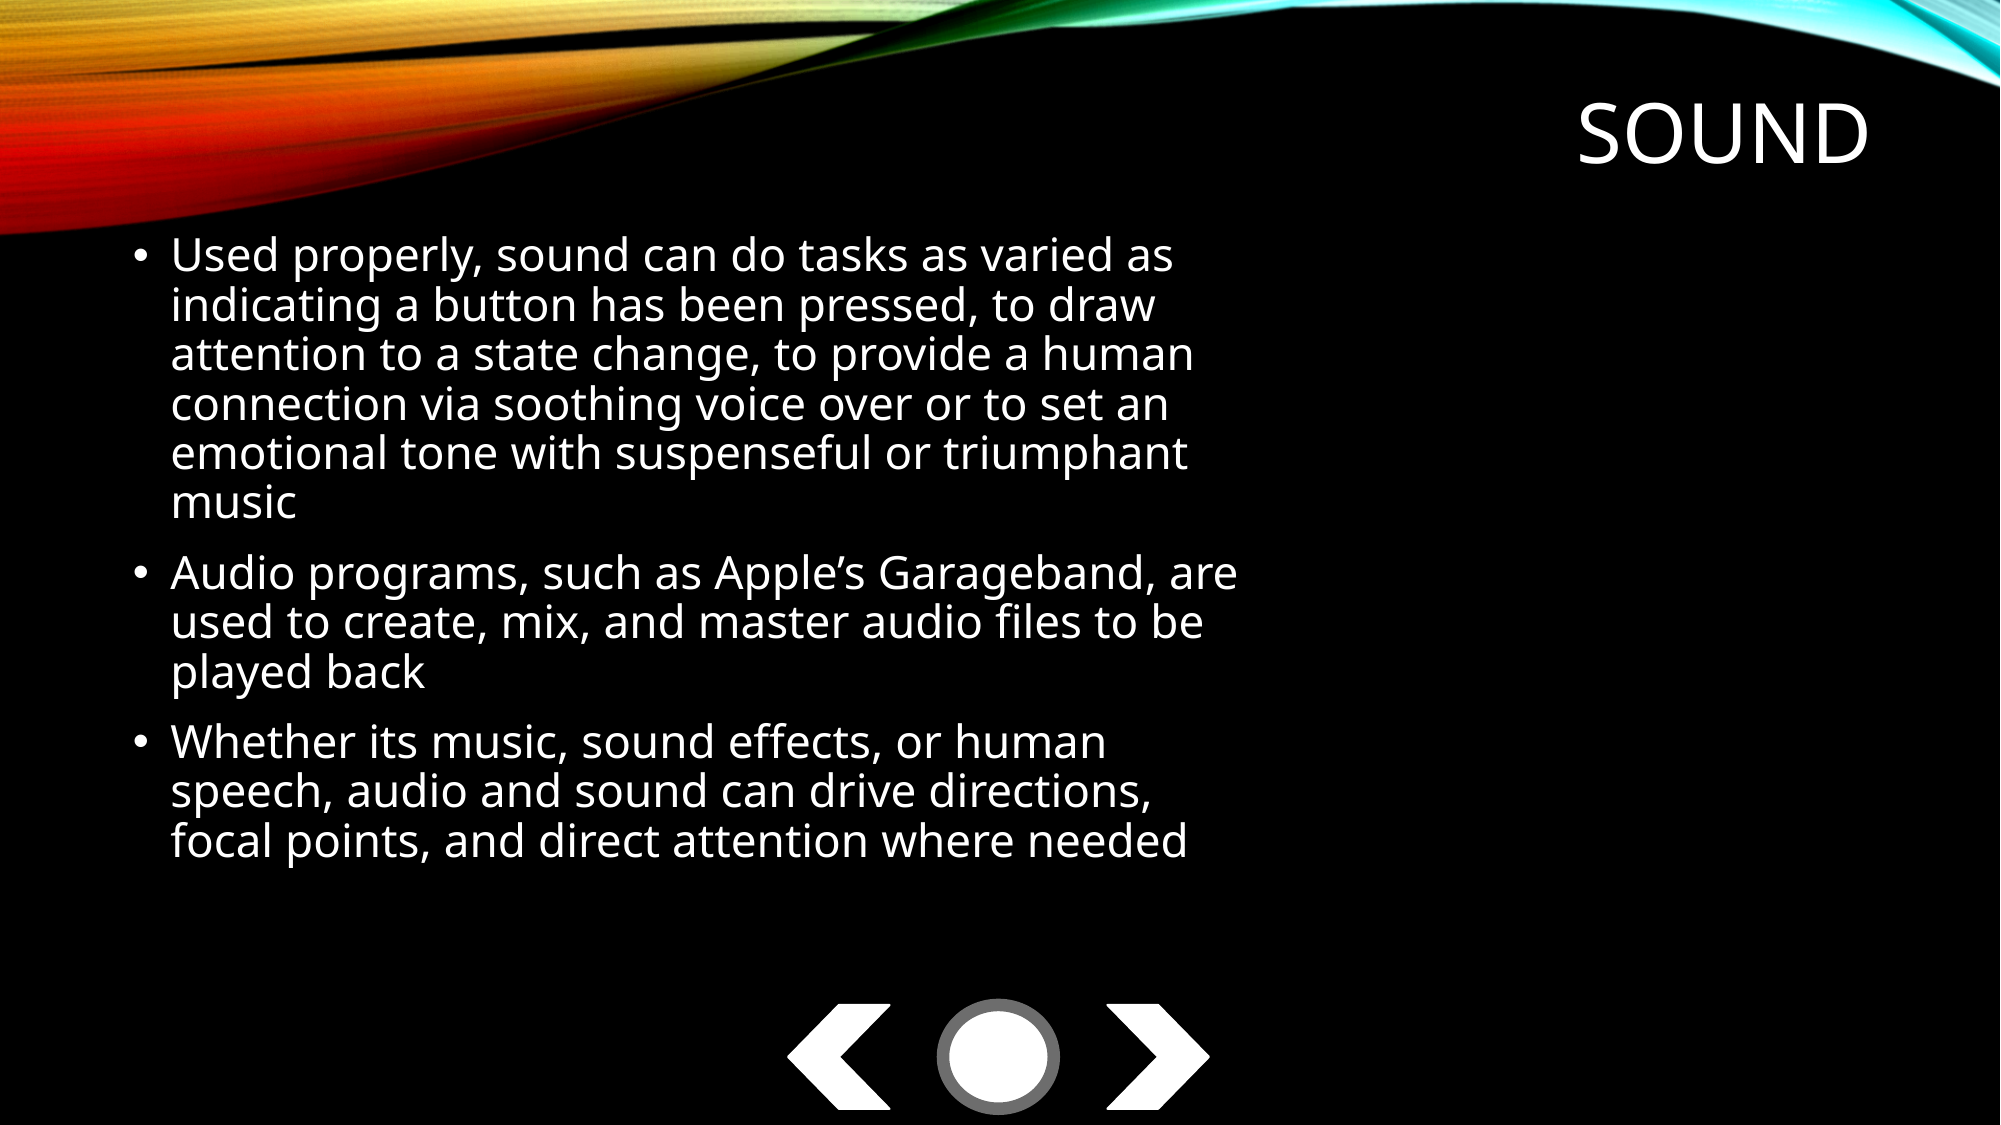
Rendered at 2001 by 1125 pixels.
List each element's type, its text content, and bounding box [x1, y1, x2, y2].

text_box [1106, 1003, 1210, 1110]
text_box [941, 1003, 1055, 1110]
text_box [787, 1003, 891, 1110]
title Sound [474, 30, 1888, 243]
picture [0, 0, 2000, 237]
list Used properly, sound can do tasks as varied as indicating a button has been pressed, to draw attention to a state change, to provide a human connection via soothing voice over or to set an emotional tone with suspenseful or triumphant music Audio programs, such as Apple’s Garageband, are used to create, mix, and master audio files to be played back Whether its music, sound effects, or human speech, audio and sound can drive directions, focal points, and direct attention where needed [117, 224, 1274, 885]
